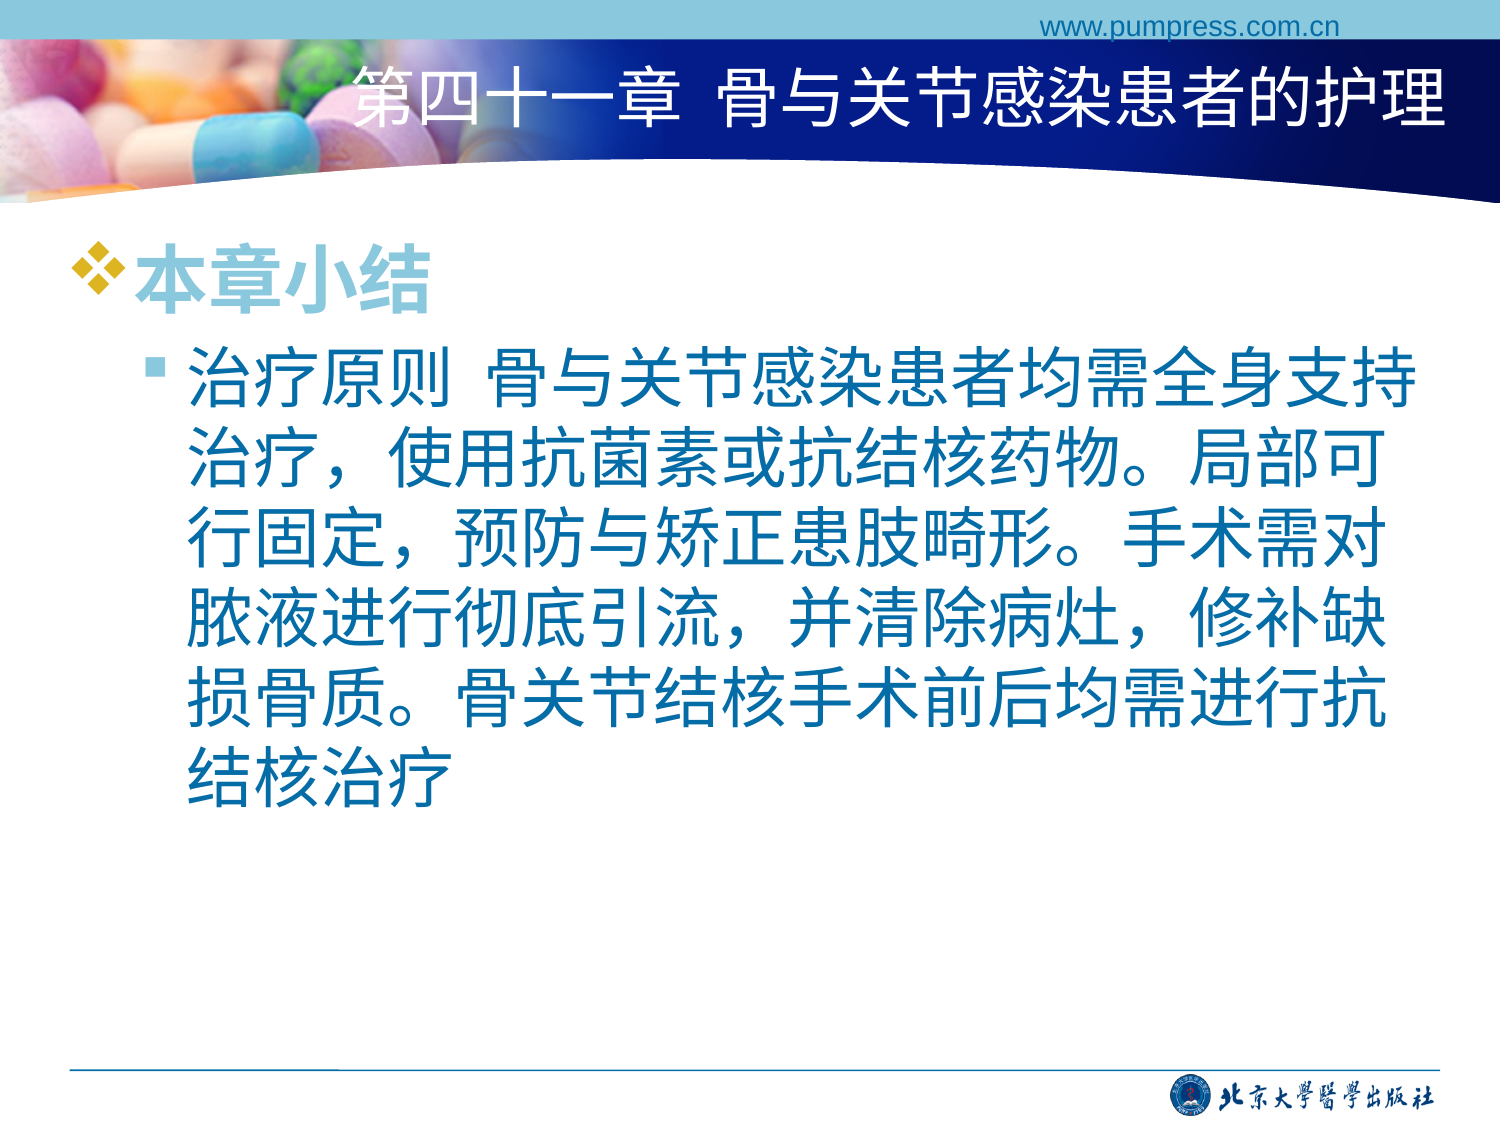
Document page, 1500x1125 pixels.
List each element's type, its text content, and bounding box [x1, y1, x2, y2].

picture [0, 40, 1500, 203]
slide_number www.pumpress.com.cn [1025, 0, 1463, 38]
list 本章小结 治疗原则 骨与关节感染患者均需全身支持治疗，使用抗菌素或抗结核药物。局部可行固定，预防与矫正患肢畸形。手术需对脓液进行彻底引流，并清除病灶，修补缺损骨质。骨关节结核手术前后均需进行抗结核治疗 [49, 224, 1463, 1026]
title 第四十一章 骨与关节感染患者的护理 [137, 49, 1463, 143]
picture [1170, 1074, 1436, 1118]
